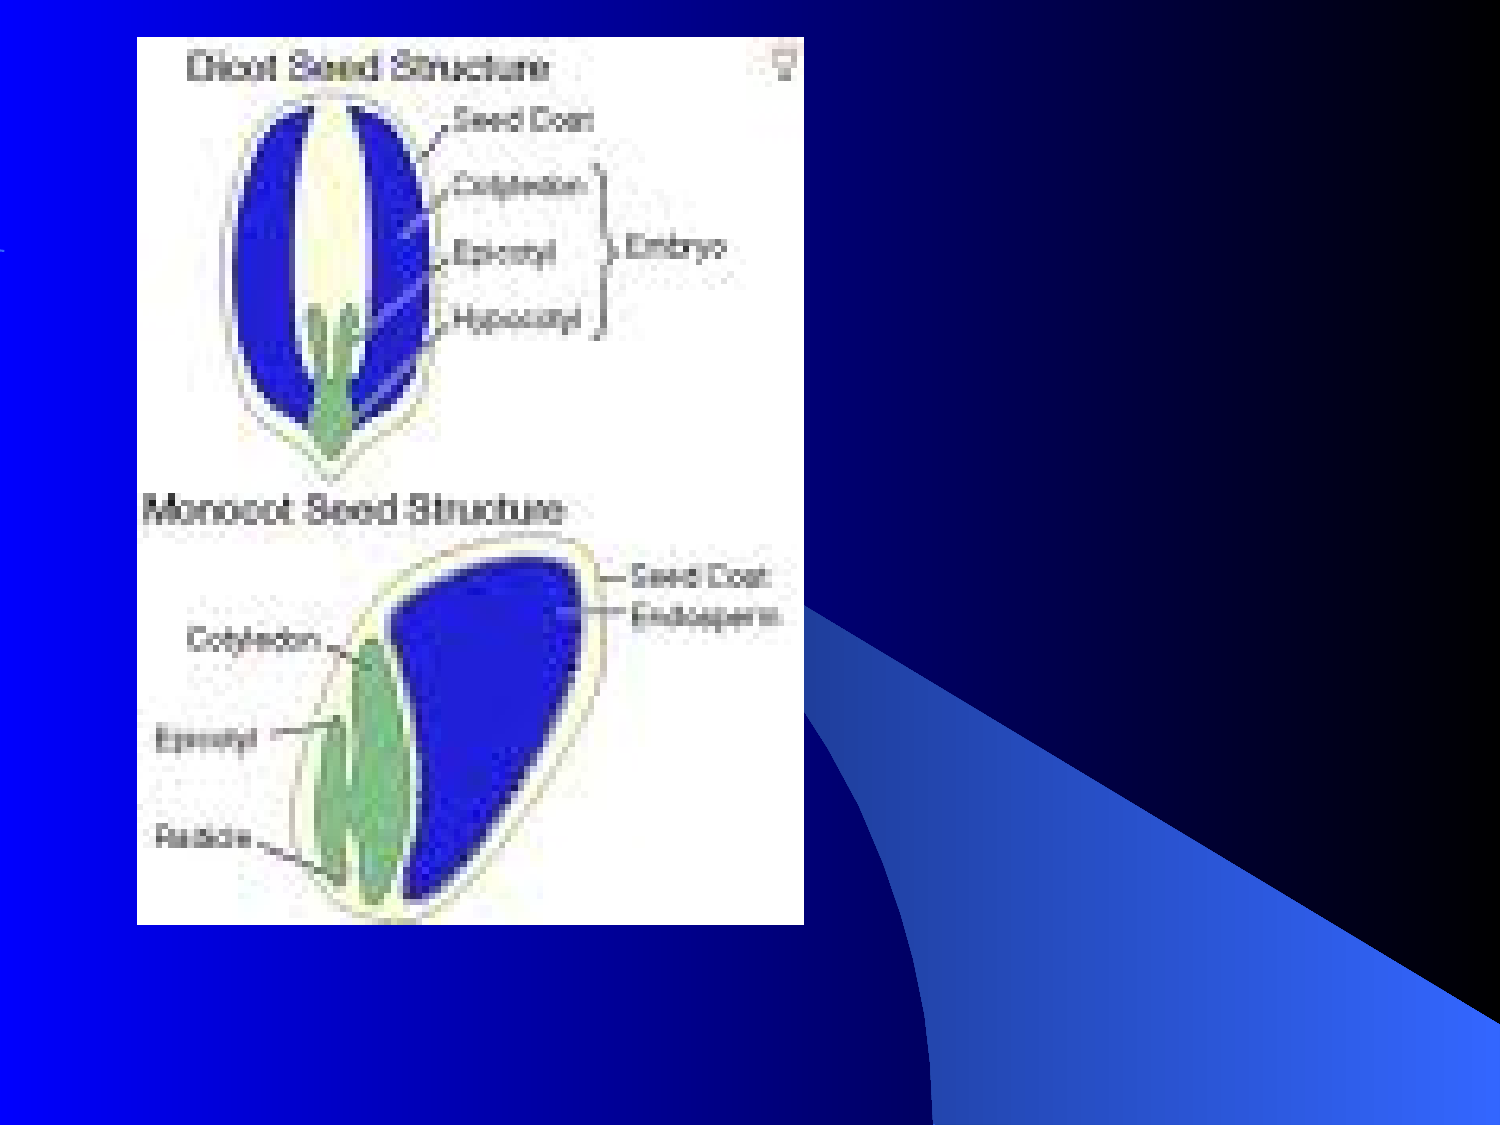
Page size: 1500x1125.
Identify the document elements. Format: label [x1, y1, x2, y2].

picture [137, 37, 804, 926]
